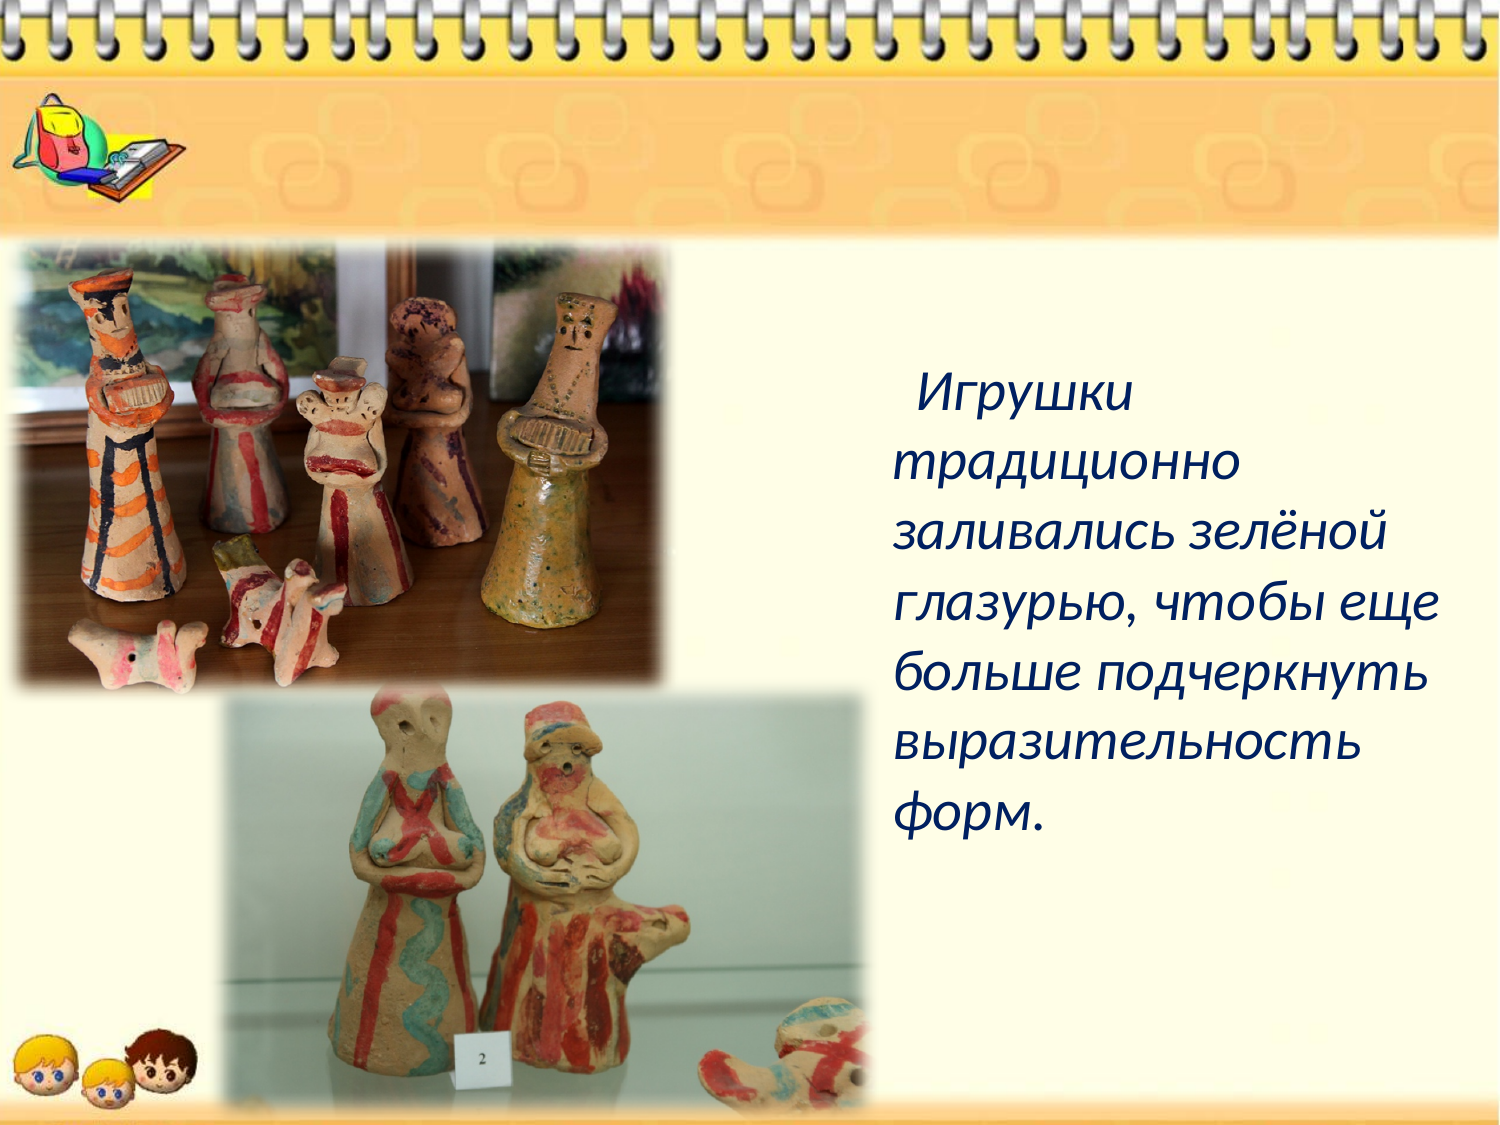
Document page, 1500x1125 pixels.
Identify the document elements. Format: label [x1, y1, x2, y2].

picture [0, 0, 1500, 1125]
list [0, 231, 680, 705]
